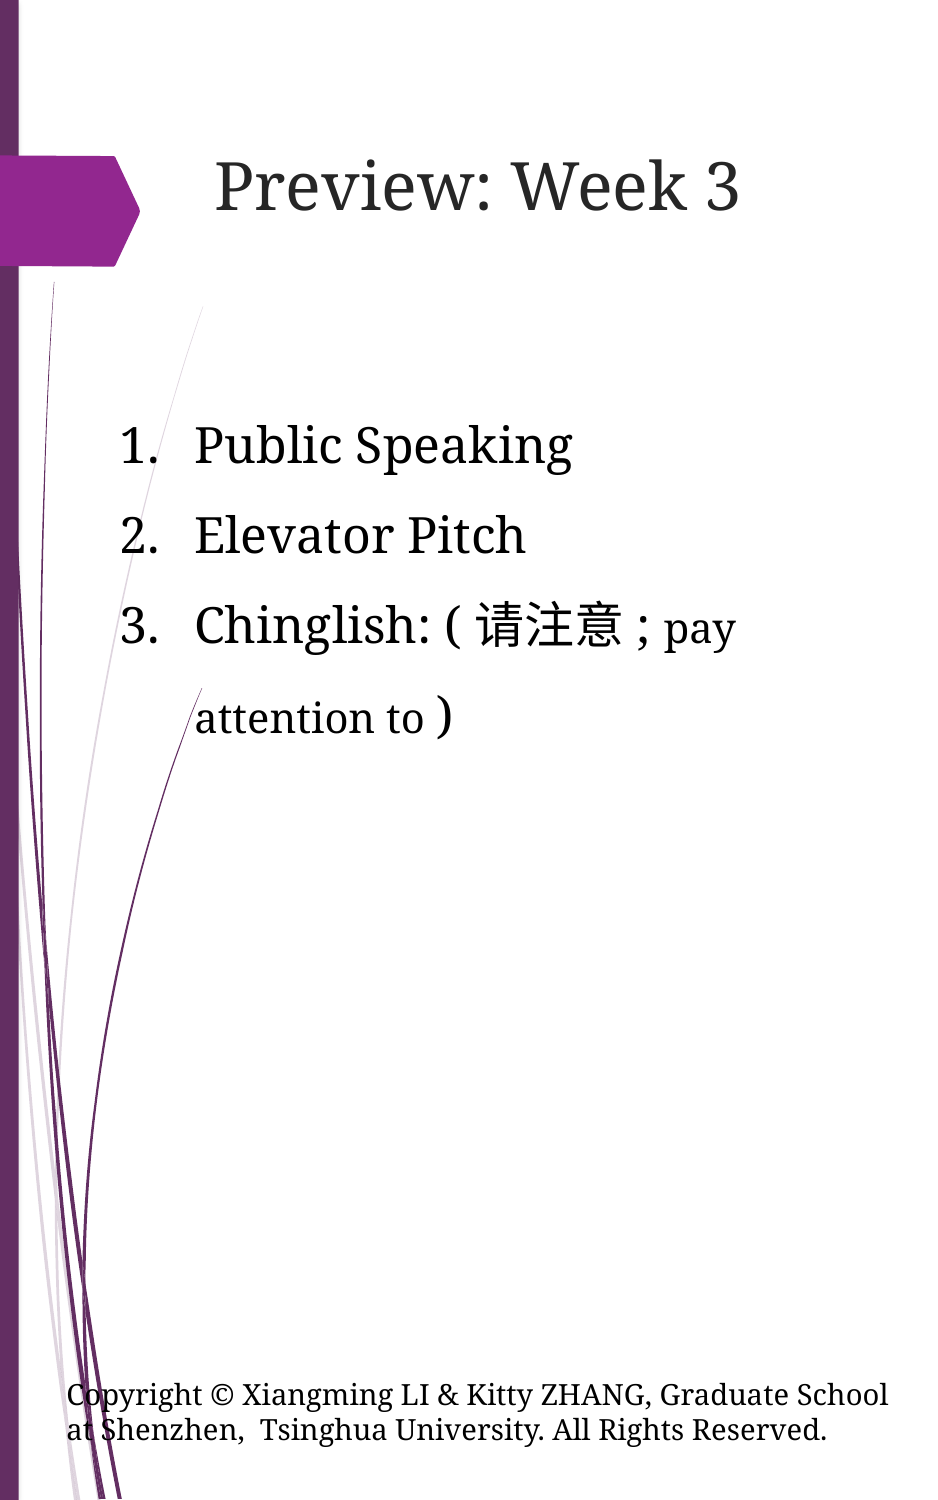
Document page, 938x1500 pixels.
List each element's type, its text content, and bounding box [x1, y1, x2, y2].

text_box Public Speaking Elevator Pitch Chinglish: (请注意; pay attention to ) [103, 294, 918, 890]
title Preview: Week 3 [199, 136, 875, 294]
text_box Copyright © Xiangming LI & Kitty ZHANG, Graduate School at Shenzhen, Tsinghua University. All Rights Reserved. [51, 1368, 938, 1454]
